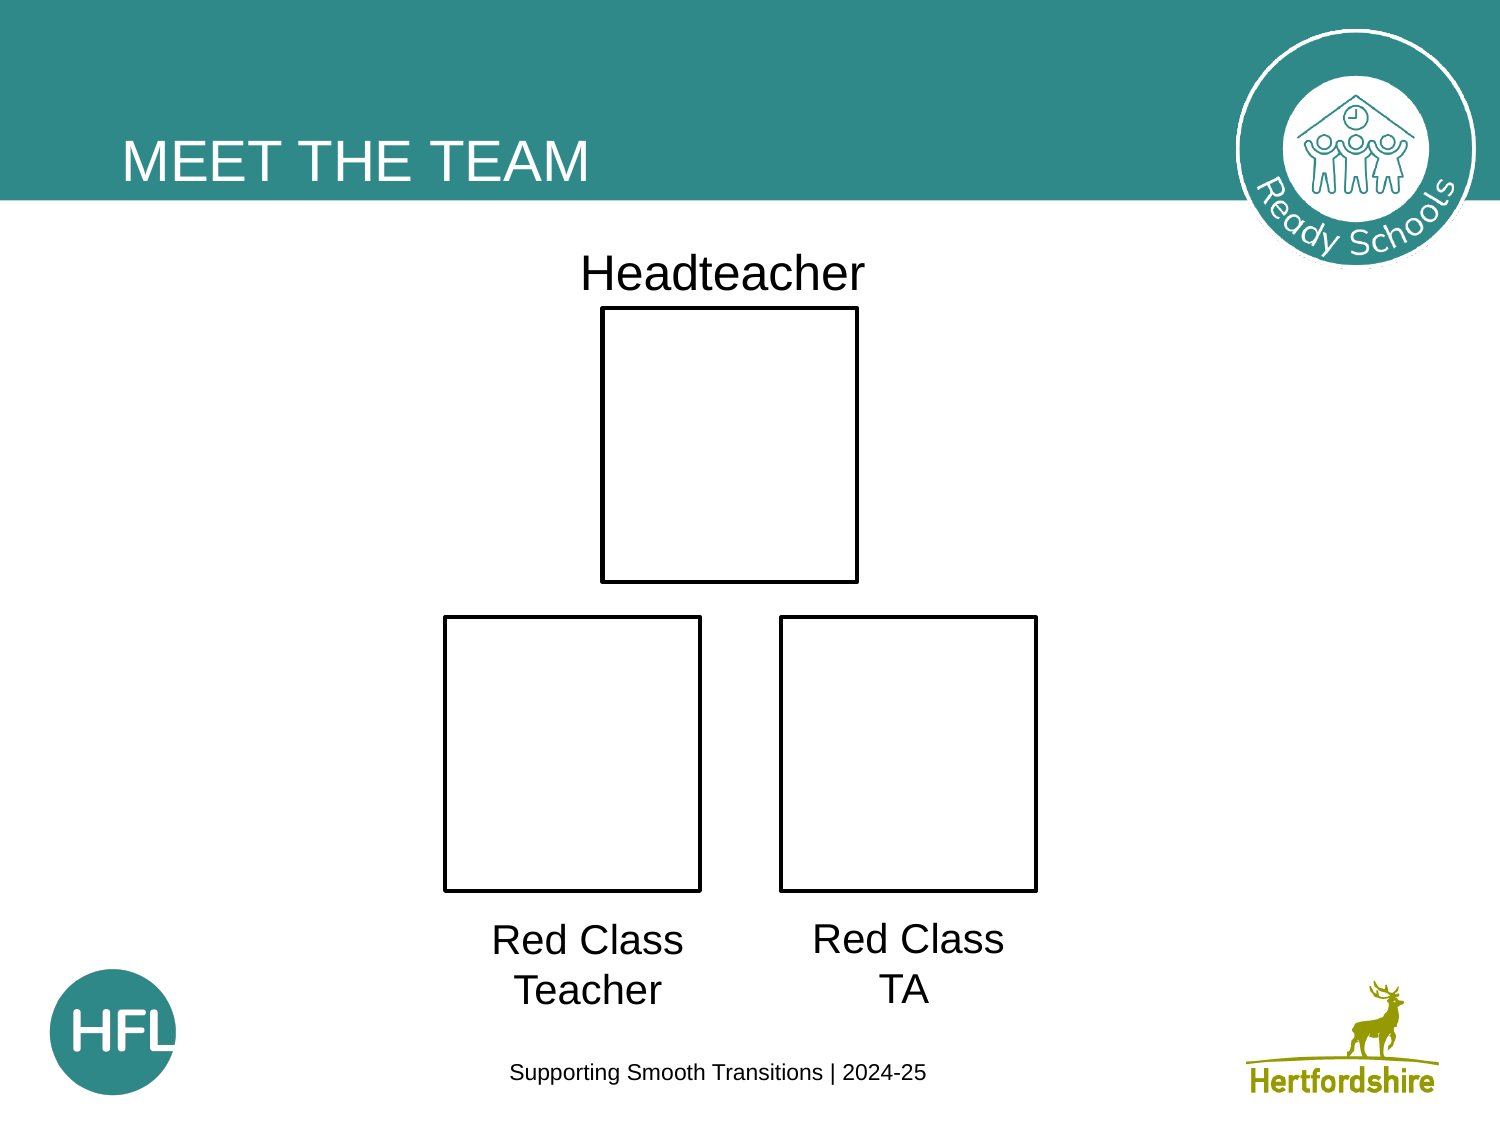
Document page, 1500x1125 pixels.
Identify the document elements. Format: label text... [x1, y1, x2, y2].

text_box [600, 308, 859, 584]
text_box [443, 615, 702, 893]
picture [1197, 952, 1487, 1125]
text_box Headteacher [551, 232, 909, 308]
text_box Red Class TA [781, 904, 1036, 1019]
text_box [779, 615, 1038, 893]
picture [1233, 26, 1478, 271]
text_box Red Class Teacher [421, 905, 755, 1021]
title Meet the team [106, 12, 1234, 201]
picture [40, 963, 184, 1103]
